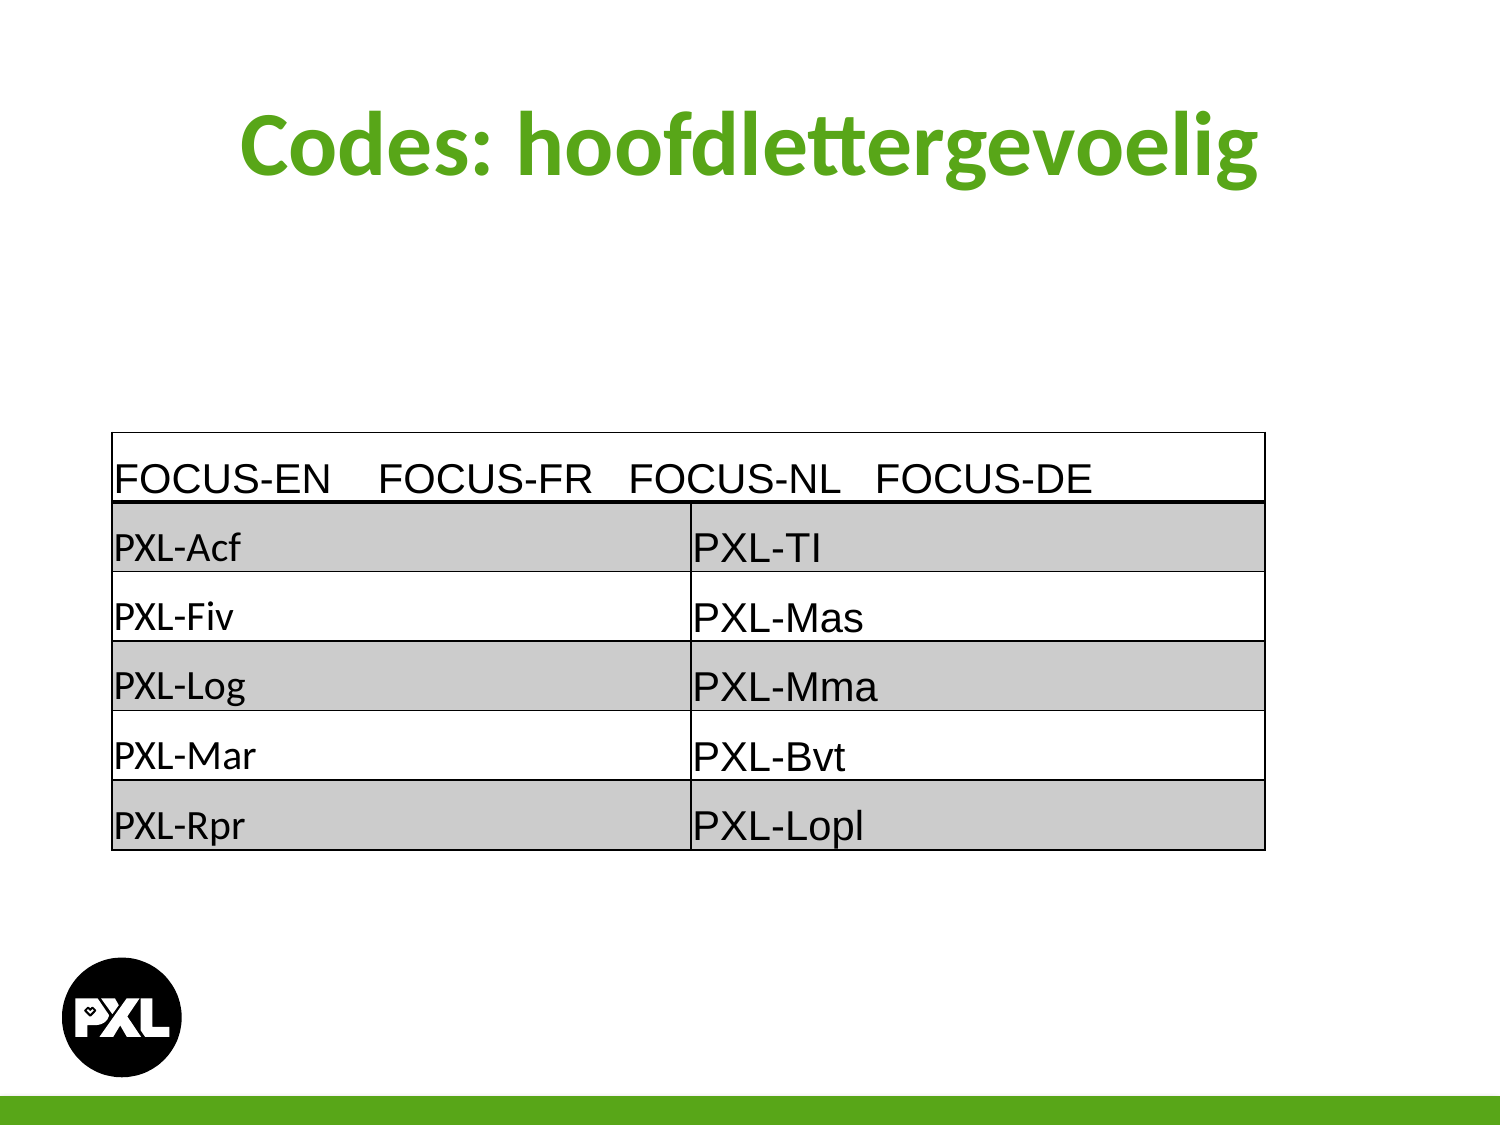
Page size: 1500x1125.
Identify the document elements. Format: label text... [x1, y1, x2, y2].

table_cell PXL-Fiv [113, 572, 690, 640]
table_cell PXL-TI [692, 504, 1264, 571]
table_cell PXL-Bvt [692, 711, 1264, 779]
title Codes: hoofdlettergevoelig [75, 45, 1425, 233]
table_cell PXL-Mas [692, 572, 1264, 640]
table_cell PXL-Mma [692, 642, 1264, 710]
table_cell PXL-Acf [113, 504, 690, 571]
table_cell PXL-Lopl [692, 781, 1264, 849]
table_cell PXL-Rpr [113, 781, 690, 849]
table_header FOCUS-EN FOCUS-FR FOCUS-NL FOCUS-DE [113, 433, 1264, 500]
table_cell PXL-Mar [113, 711, 690, 779]
table_cell PXL-Log [113, 642, 690, 710]
